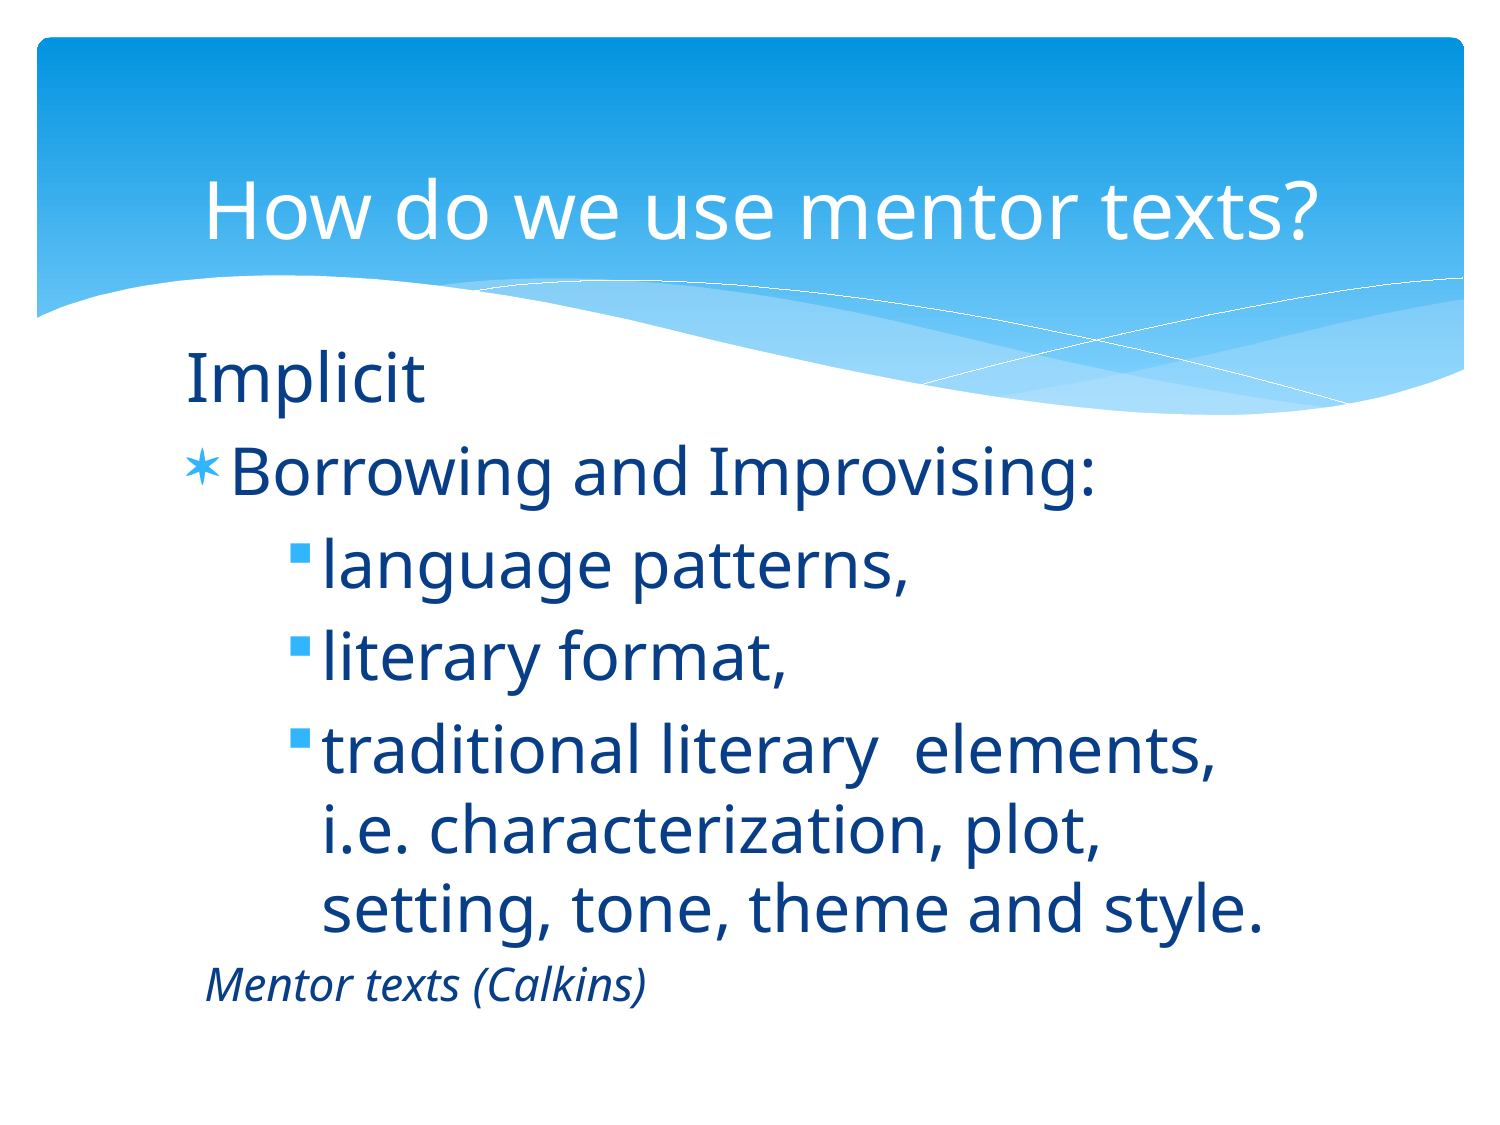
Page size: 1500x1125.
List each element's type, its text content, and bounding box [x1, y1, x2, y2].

title How do we use mentor texts? [147, 113, 1376, 302]
list Implicit Borrowing and Improvising: language patterns, literary format, traditional literary elements, i.e. characterization, plot, setting, tone, theme and style. Mentor texts (Calkins) [171, 326, 1283, 1059]
